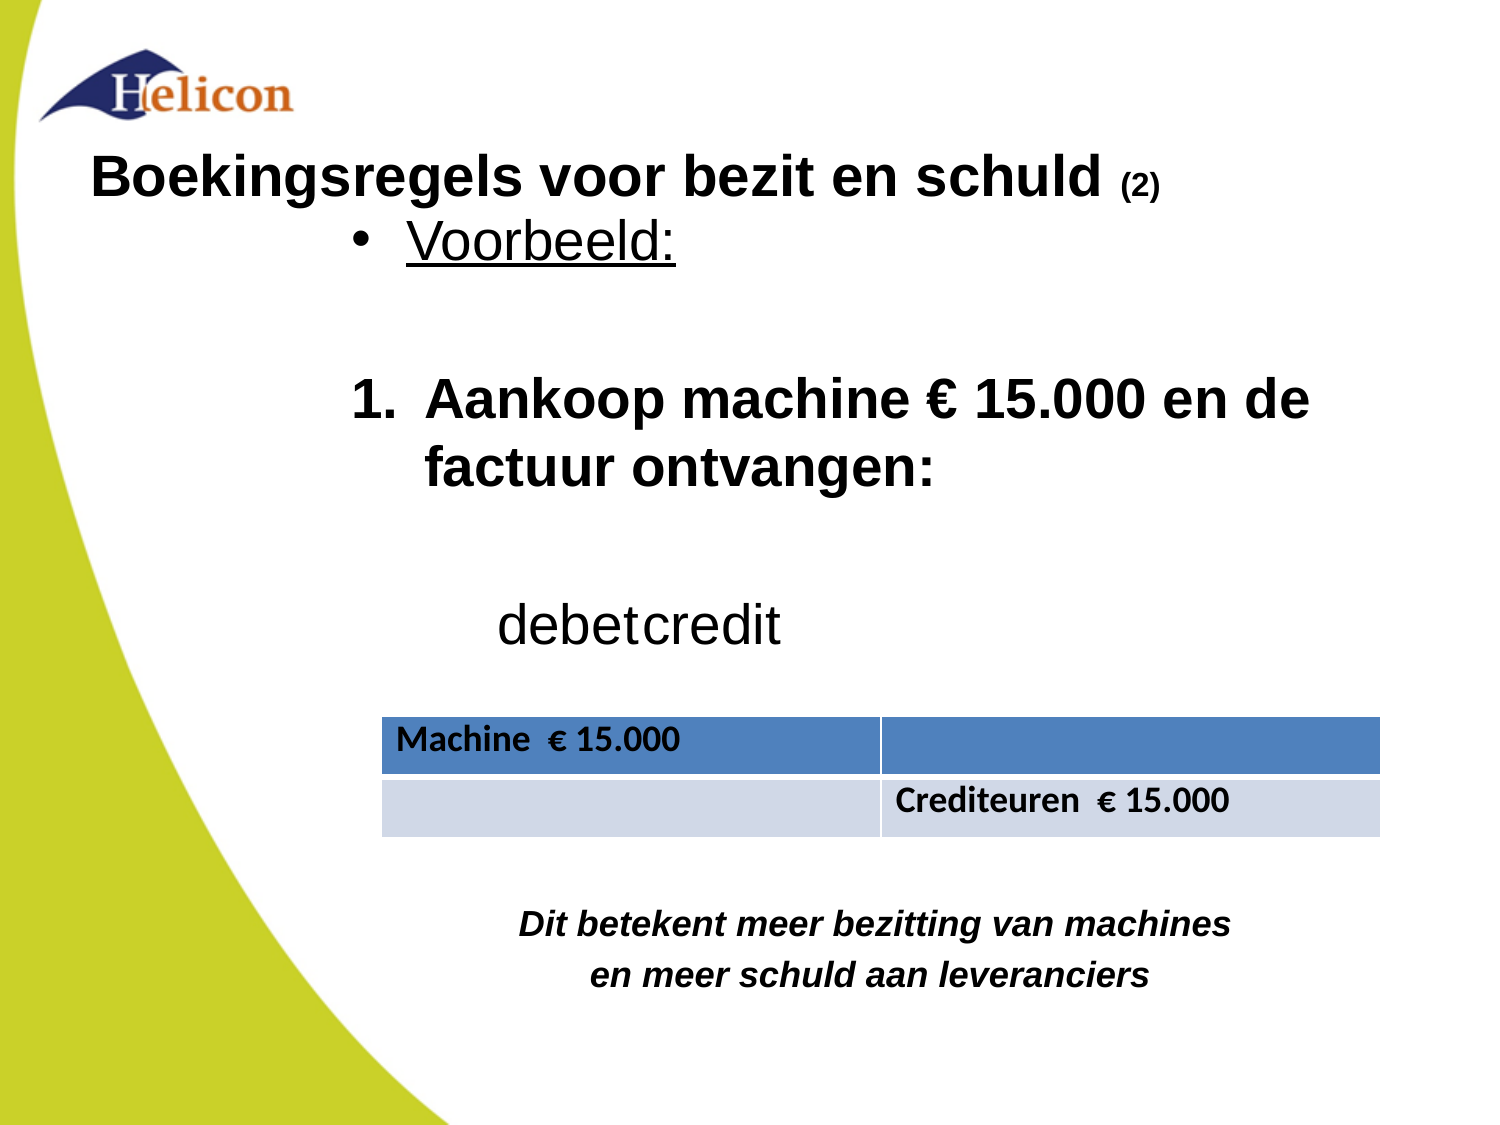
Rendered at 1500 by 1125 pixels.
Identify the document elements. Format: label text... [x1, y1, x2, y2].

table_header Machine € 15.000 [382, 717, 880, 774]
table_header [882, 717, 1380, 774]
table_cell Crediteuren € 15.000 [882, 780, 1380, 837]
table_cell [382, 780, 880, 837]
picture [0, 0, 1500, 1125]
title Boekingsregels voor bezit en schuld (2) [75, 79, 1376, 268]
list Voorbeeld: Aankoop machine € 15.000 en de factuur ontvangen: debet credit Dit betekent meer bezitting van machines en meer schuld aan leveranciers [336, 196, 1425, 1005]
